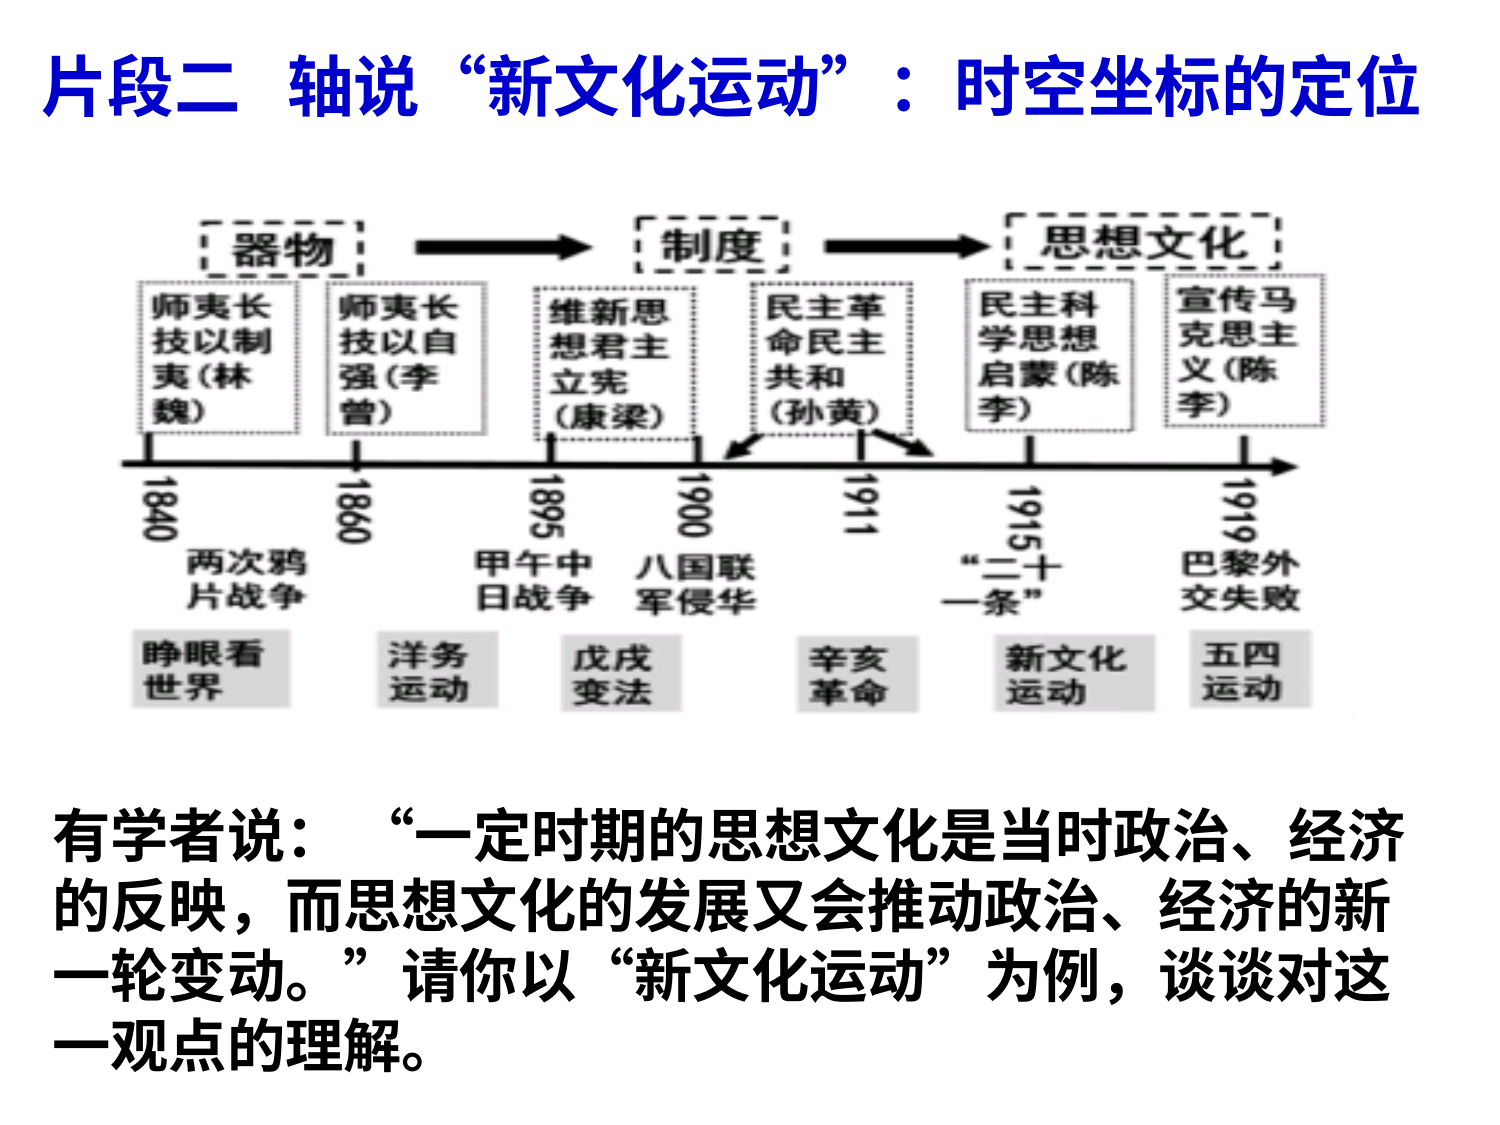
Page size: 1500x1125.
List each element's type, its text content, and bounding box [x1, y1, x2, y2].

picture [74, 199, 1363, 724]
text_box 片段二 轴说“新文化运动”：时空坐标的定位 [26, 37, 1437, 133]
text_box 有学者说： “一定时期的思想文化是当时政治、经济的反映，而思想文化的发展又会推动政治、经济的新一轮变动。”请你以“新文化运动”为例，谈谈对这一观点的理解。 [37, 792, 1463, 1087]
